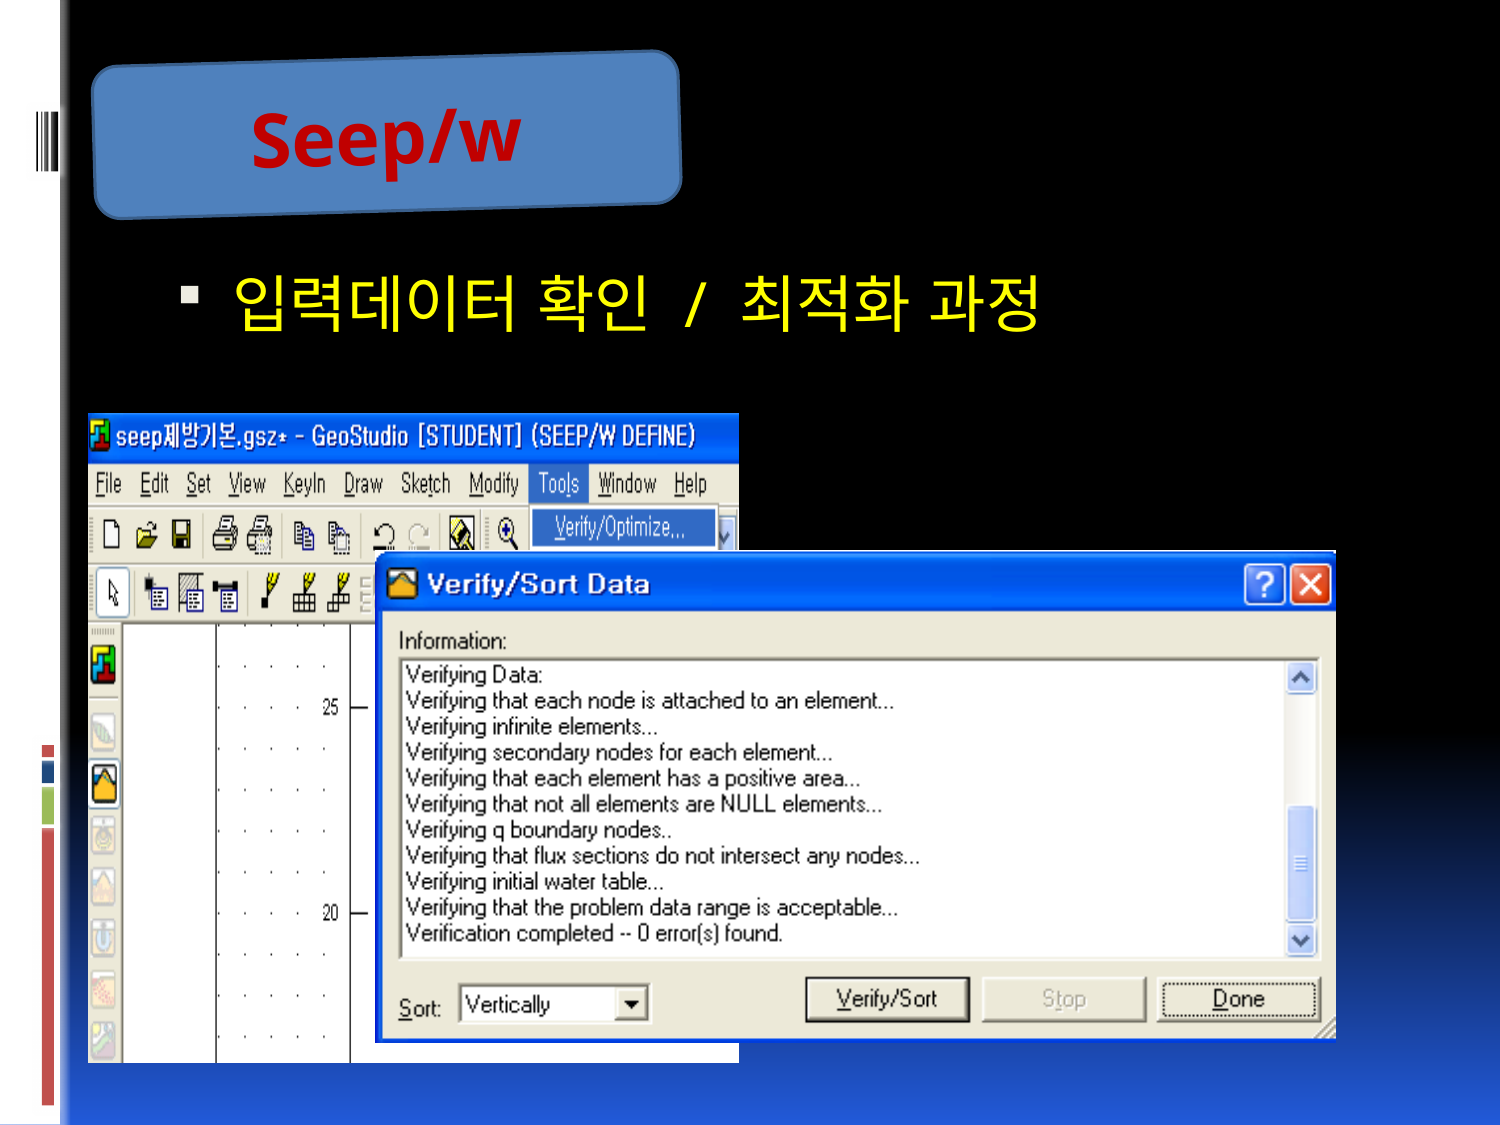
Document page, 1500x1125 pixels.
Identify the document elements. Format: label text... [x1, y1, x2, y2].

text_box Seep/w [90, 49, 683, 221]
picture [374, 550, 1336, 1044]
list 입력데이터 확인 / 최적화 과정 [150, 257, 1425, 1043]
picture [88, 412, 739, 1064]
